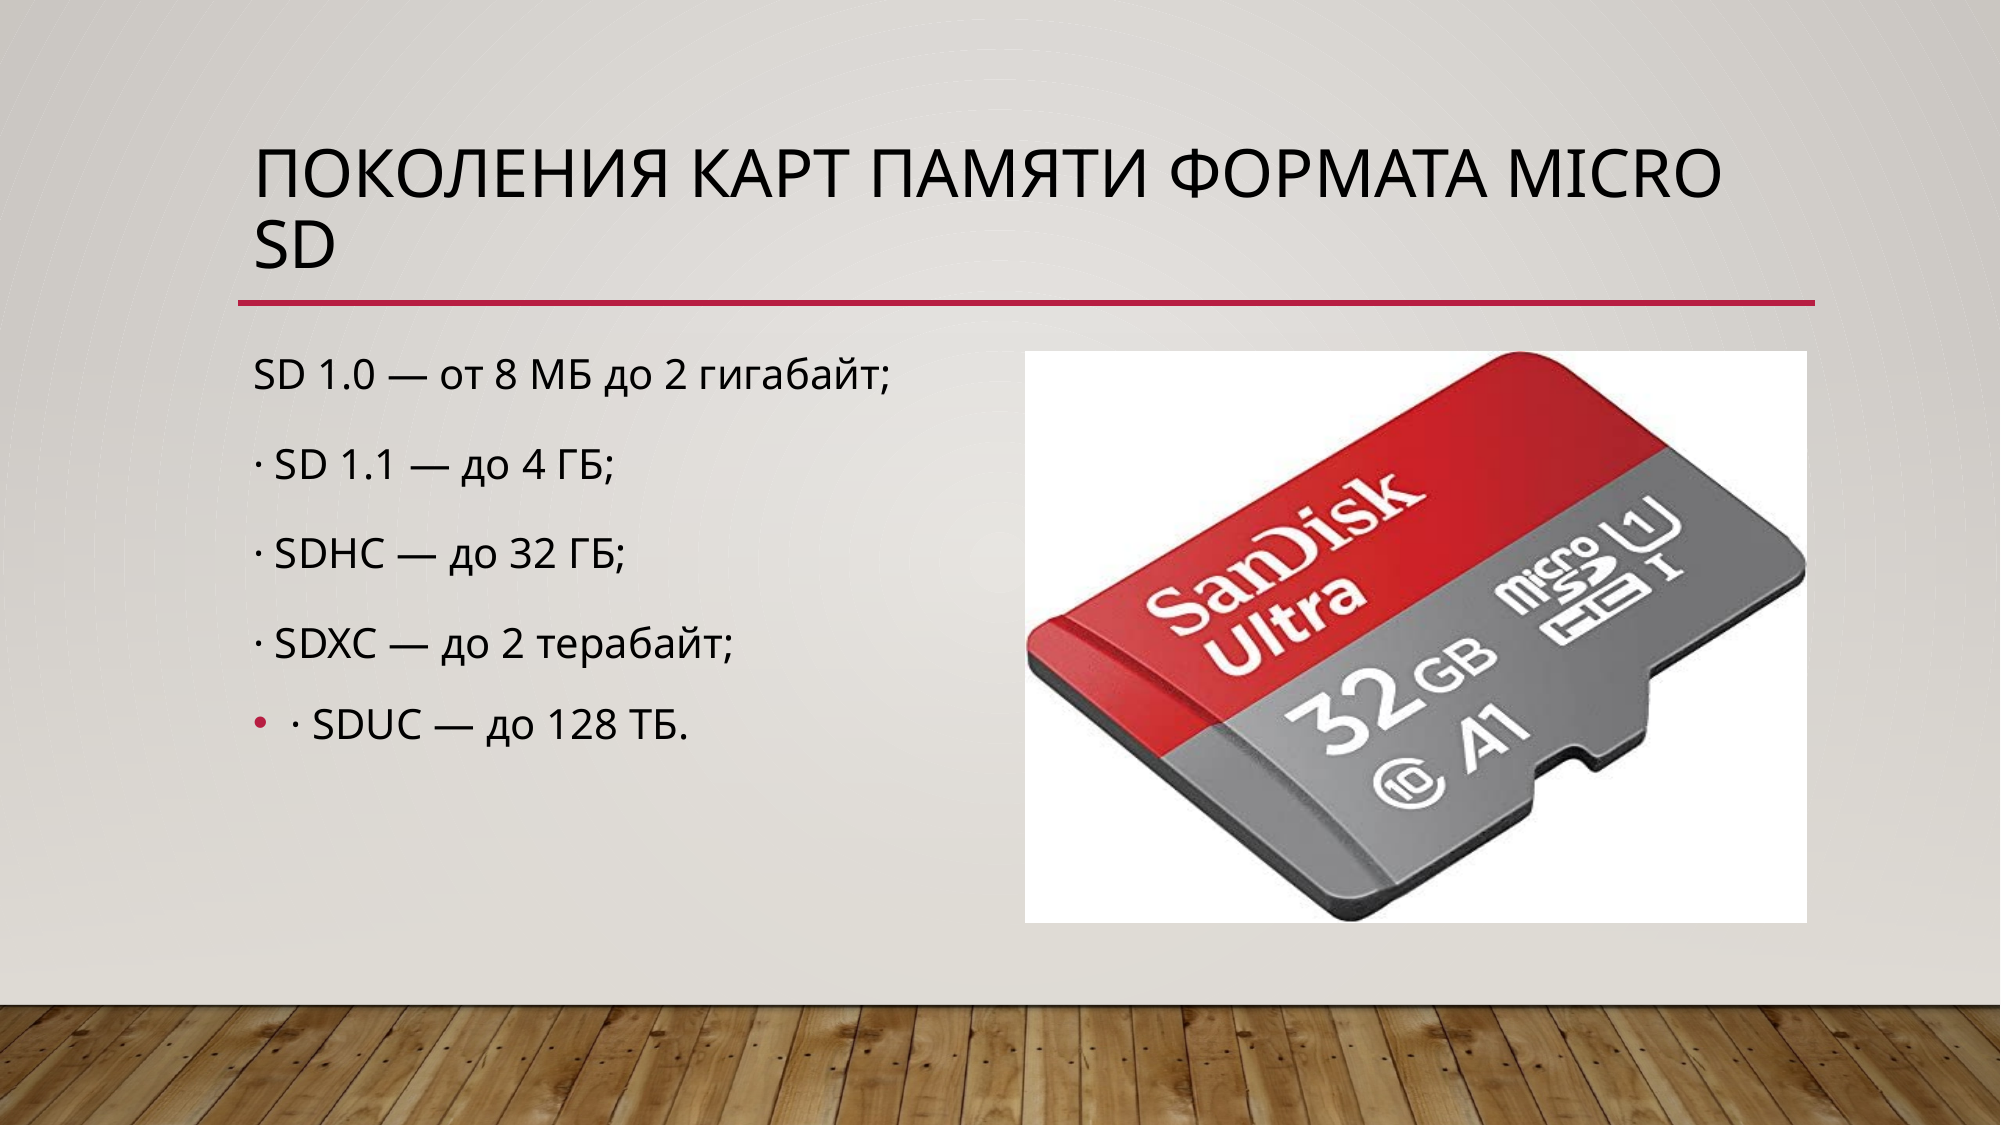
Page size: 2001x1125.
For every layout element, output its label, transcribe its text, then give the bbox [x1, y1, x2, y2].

list SD 1.0 — от 8 МБ до 2 гигабайт; · SD 1.1 — до 4 ГБ; · SDHC — до 32 ГБ; · SDXC — до 2 терабайт; · SDUC — до 128 ТБ. [238, 330, 1000, 897]
picture [0, 1005, 2000, 1125]
title Поколения карт памяти формата micro SD [238, 131, 1814, 305]
picture [1025, 351, 1808, 924]
